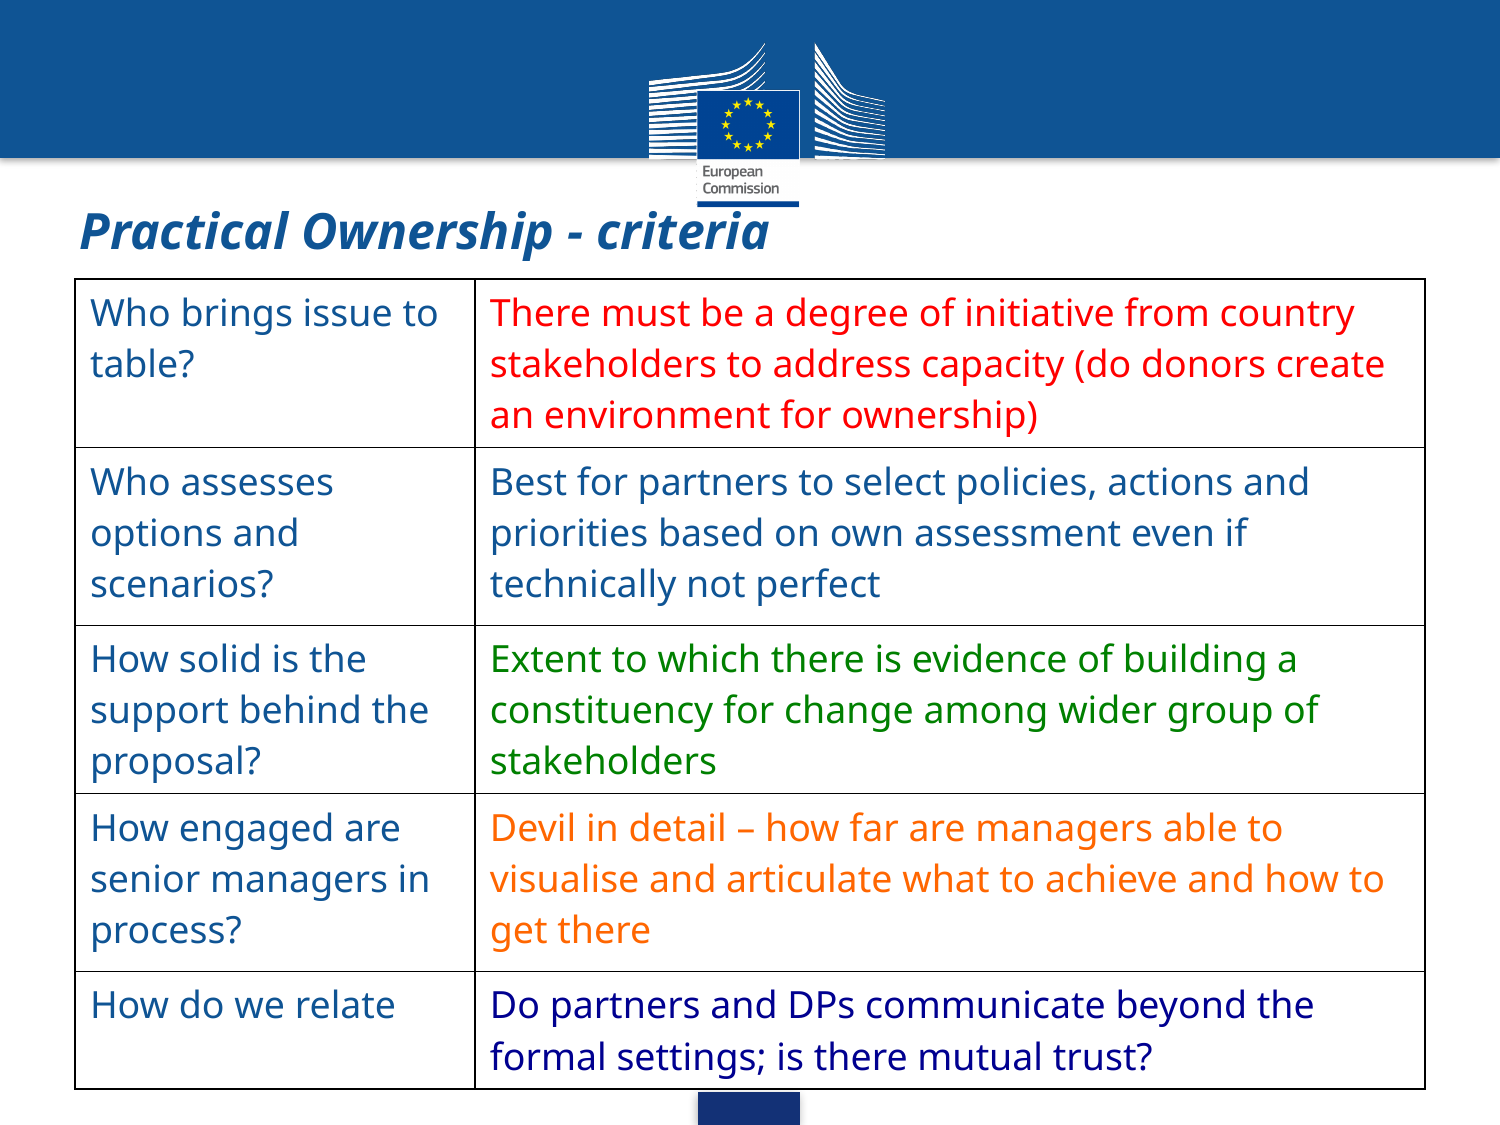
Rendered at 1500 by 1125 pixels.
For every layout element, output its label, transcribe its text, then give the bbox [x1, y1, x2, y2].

title Practical Ownership - criteria [64, 183, 1415, 277]
table_cell How solid is the support behind the proposal? [76, 626, 474, 793]
table_header Who brings issue to table? [76, 280, 474, 447]
table_cell Best for partners to select policies, actions and priorities based on own assessment even if technically not perfect [476, 448, 1424, 625]
table_cell Extent to which there is evidence of building a constituency for change among wider group of stakeholders [476, 626, 1424, 793]
table_cell How engaged are senior managers in process? [76, 794, 474, 971]
table_header There must be a degree of initiative from country stakeholders to address capacity (do donors create an environment for ownership) [476, 280, 1424, 447]
table_cell How do we relate [76, 972, 474, 1088]
picture [649, 42, 885, 183]
table_cell Who assesses options and scenarios? [76, 448, 474, 625]
table_cell Devil in detail – how far are managers able to visualise and articulate what to achieve and how to get there [476, 794, 1424, 971]
table_cell Do partners and DPs communicate beyond the formal settings; is there mutual trust? [476, 972, 1424, 1088]
